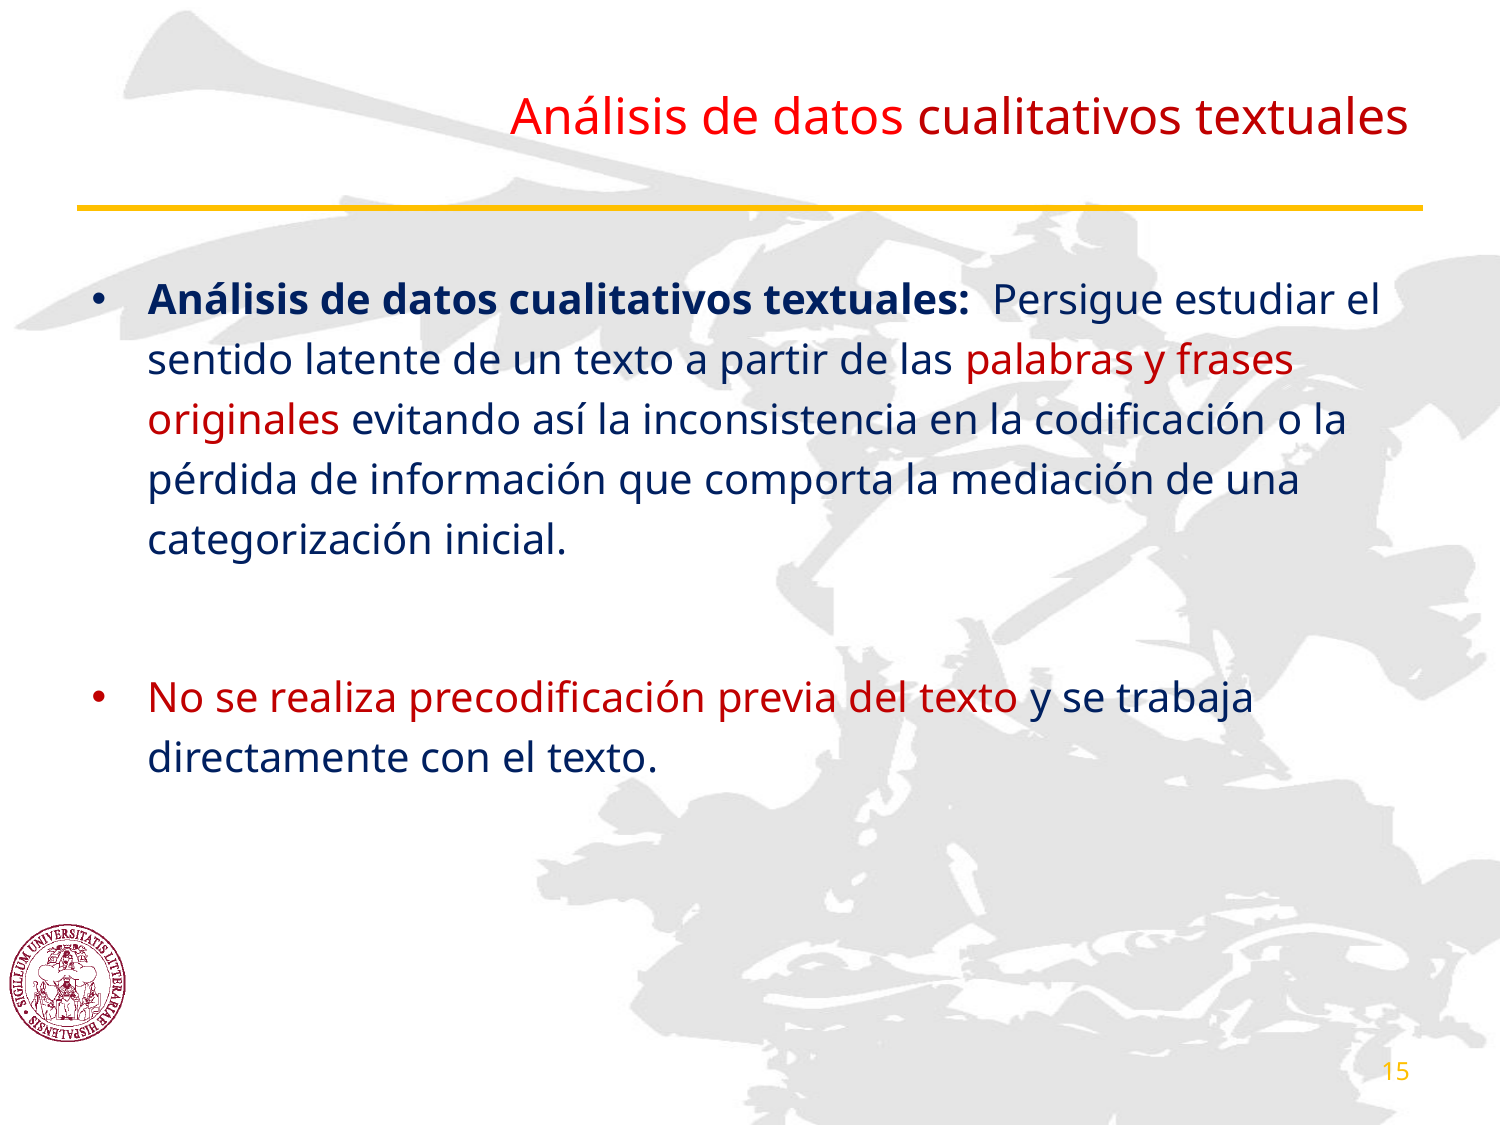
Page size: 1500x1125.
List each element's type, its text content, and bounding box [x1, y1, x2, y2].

title Análisis de datos cualitativos textuales [75, 45, 1425, 185]
picture [0, 0, 1500, 1125]
slide_number 15 [1074, 1042, 1425, 1103]
list Análisis de datos cualitativos textuales: Persigue estudiar el sentido latente de un texto a partir de las palabras y frases originales evitando así la inconsistencia en la codificación o la pérdida de información que comporta la mediación de una categorización inicial. No se realiza precodificación previa del texto y se trabaja directamente con el texto. [76, 255, 1427, 998]
